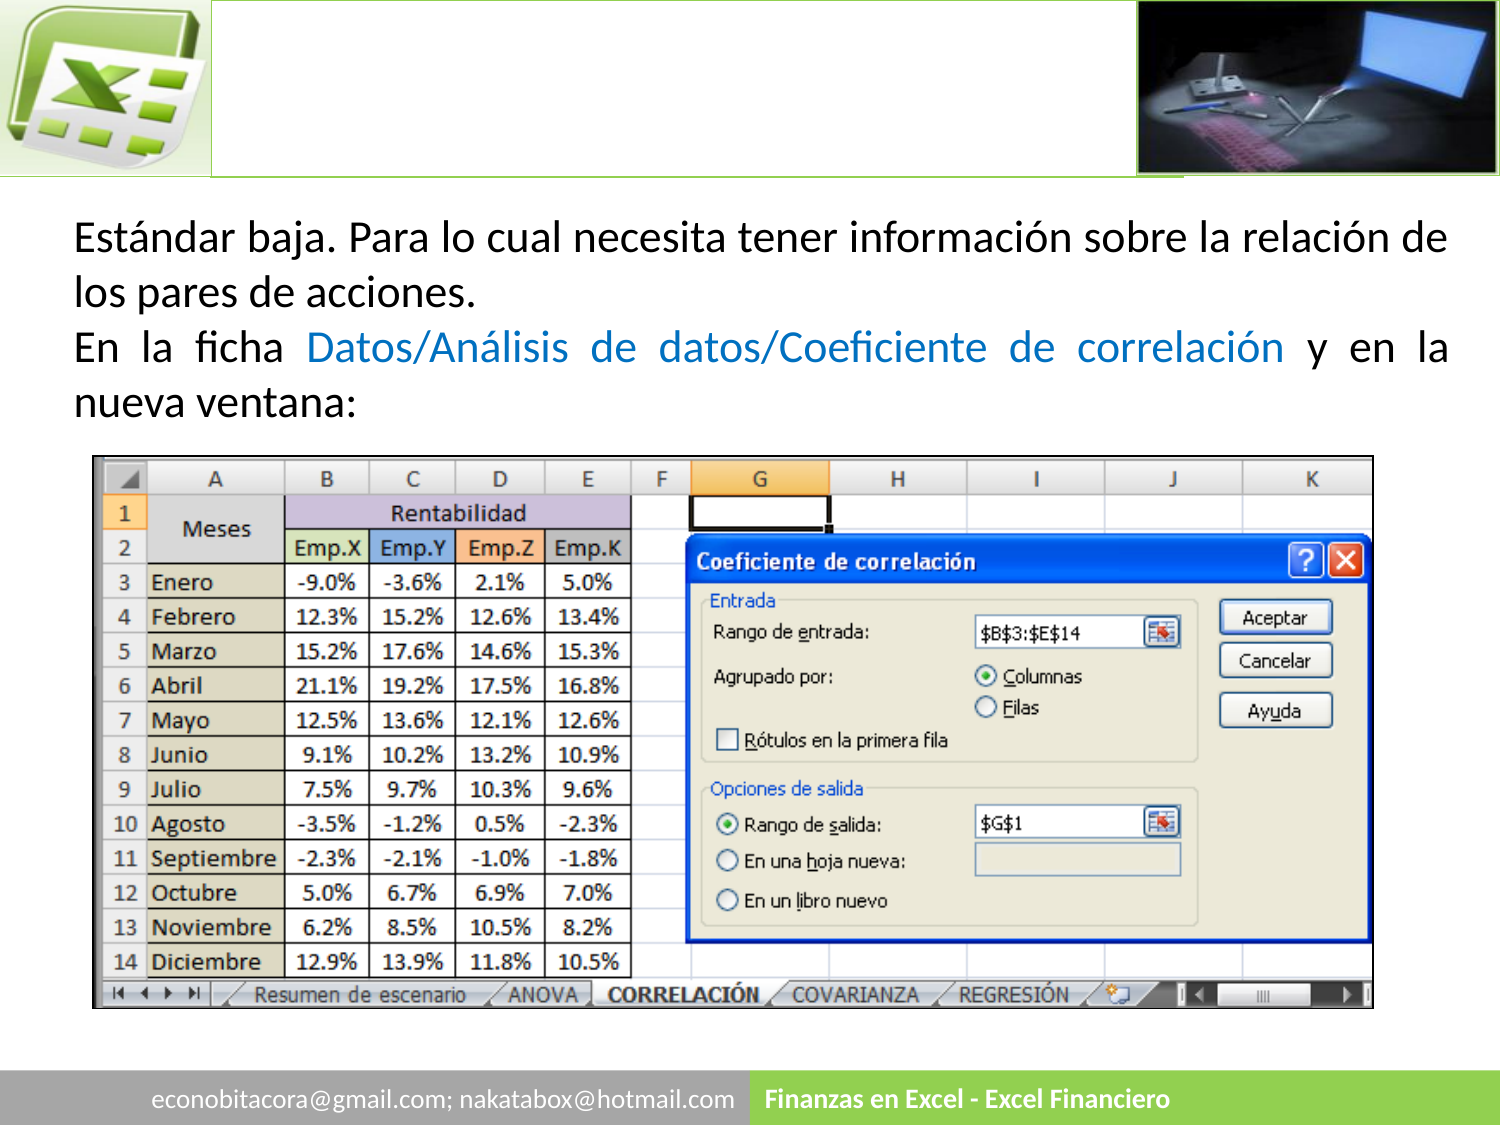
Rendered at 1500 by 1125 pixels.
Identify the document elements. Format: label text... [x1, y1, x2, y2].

picture [93, 456, 1373, 1009]
text_box Estándar baja. Para lo cual necesita tener información sobre la relación de los pares de acciones. En la ficha Datos/Análisis de datos/Coeficiente de correlación y en la nueva ventana: [58, 199, 1465, 434]
text_box econobitacora@gmail.com; nakatabox@hotmail.com [0, 1070, 749, 1125]
text_box Finanzas en Excel - Excel Financiero [749, 1070, 1500, 1125]
picture [0, 0, 212, 177]
text_box [212, 0, 1134, 178]
picture [1136, 0, 1500, 177]
